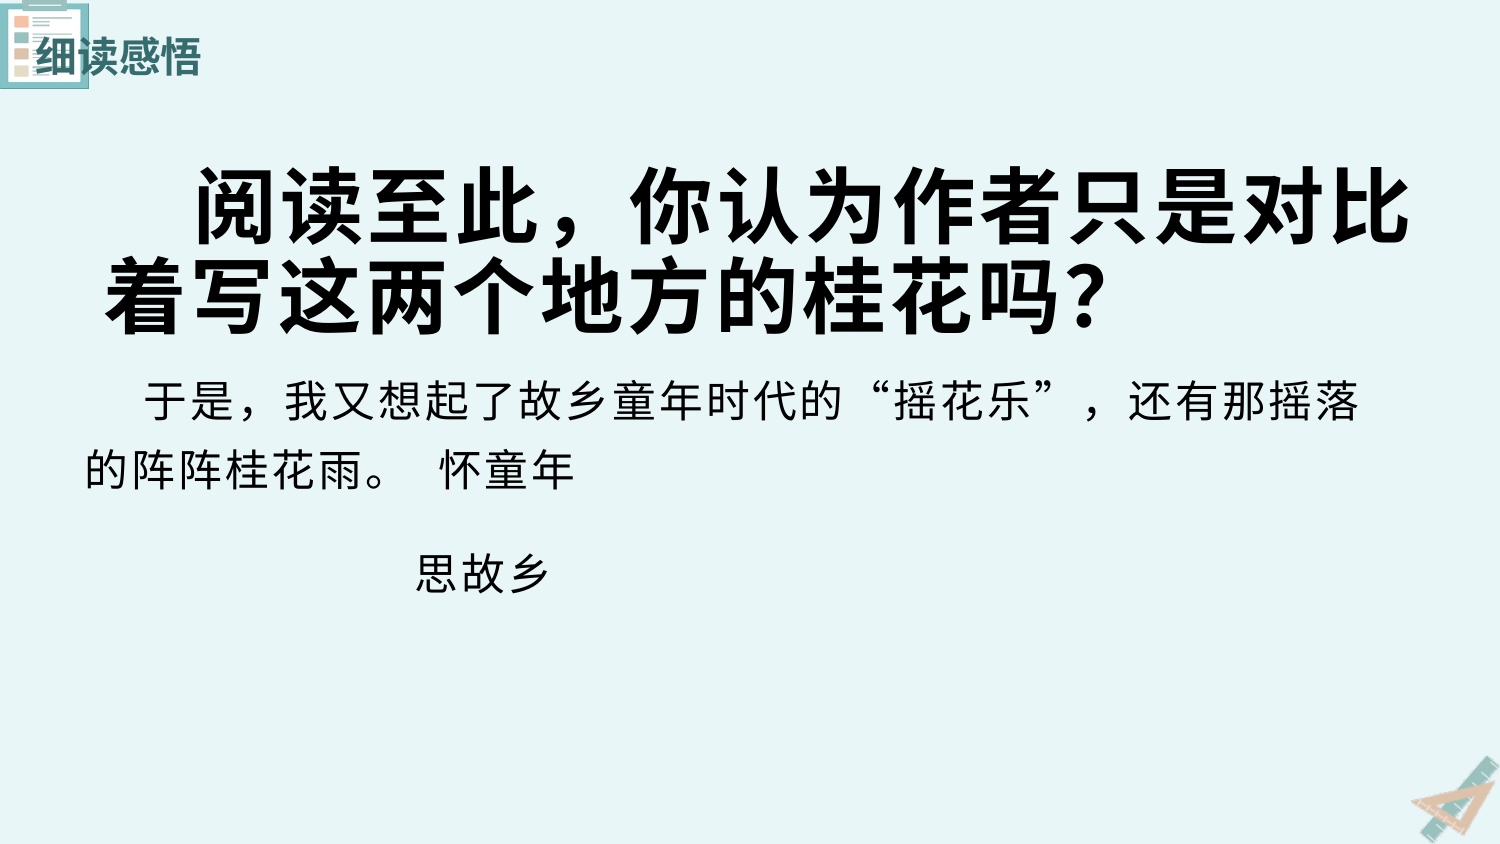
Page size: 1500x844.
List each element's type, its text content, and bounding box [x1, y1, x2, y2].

picture [0, 0, 89, 89]
picture [1411, 755, 1500, 844]
list 于是，我又想起了故乡童年时代的“摇花乐”，还有那摇落的阵阵桂花雨。 怀童年 思故乡 [41, 351, 1392, 721]
title 阅读至此，你认为作者只是对比着写这两个地方的桂花吗？ [88, 173, 1447, 337]
text_box 细读感悟 [89, 25, 261, 87]
